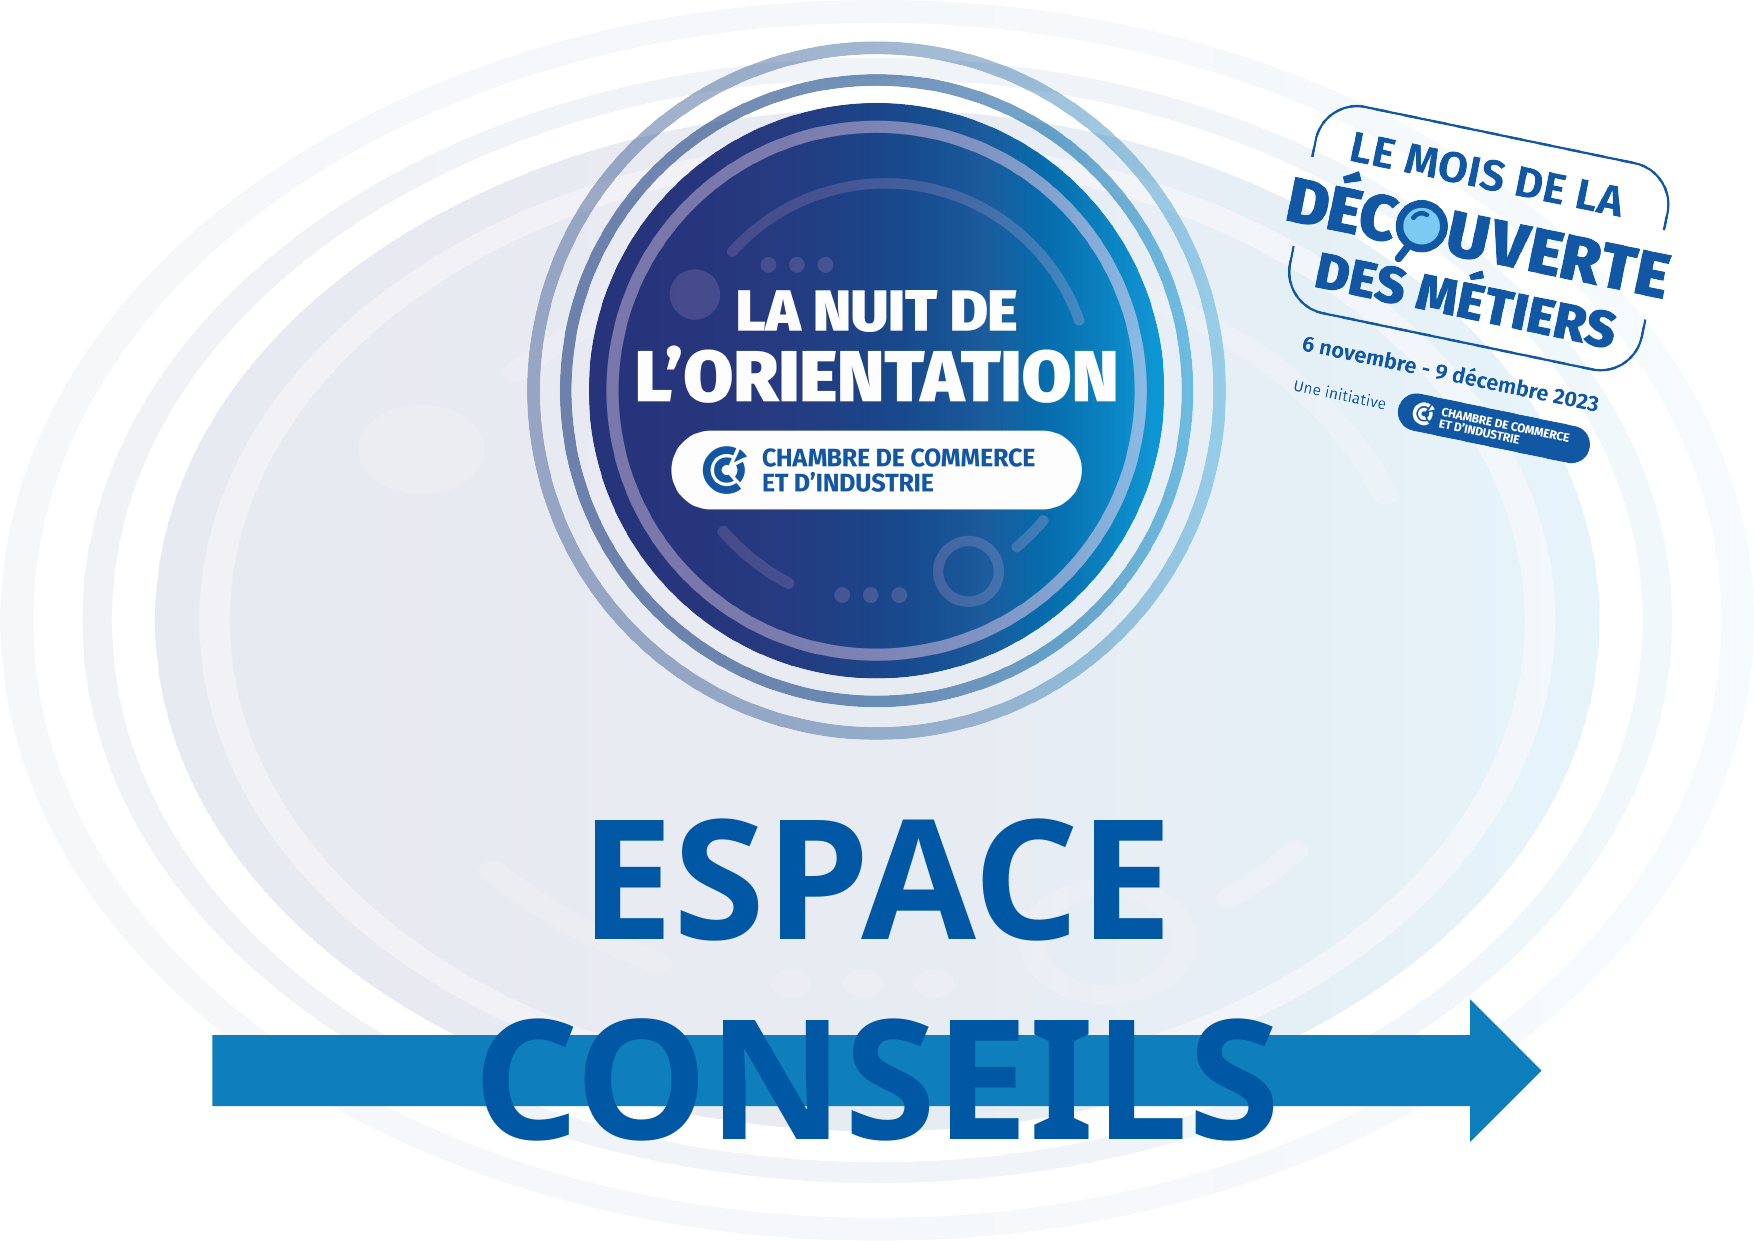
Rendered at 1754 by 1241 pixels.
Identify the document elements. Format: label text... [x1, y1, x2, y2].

picture [1250, 95, 1688, 474]
text_box ESPACE CONSEILS [168, 765, 1586, 1181]
picture [527, 41, 1227, 740]
